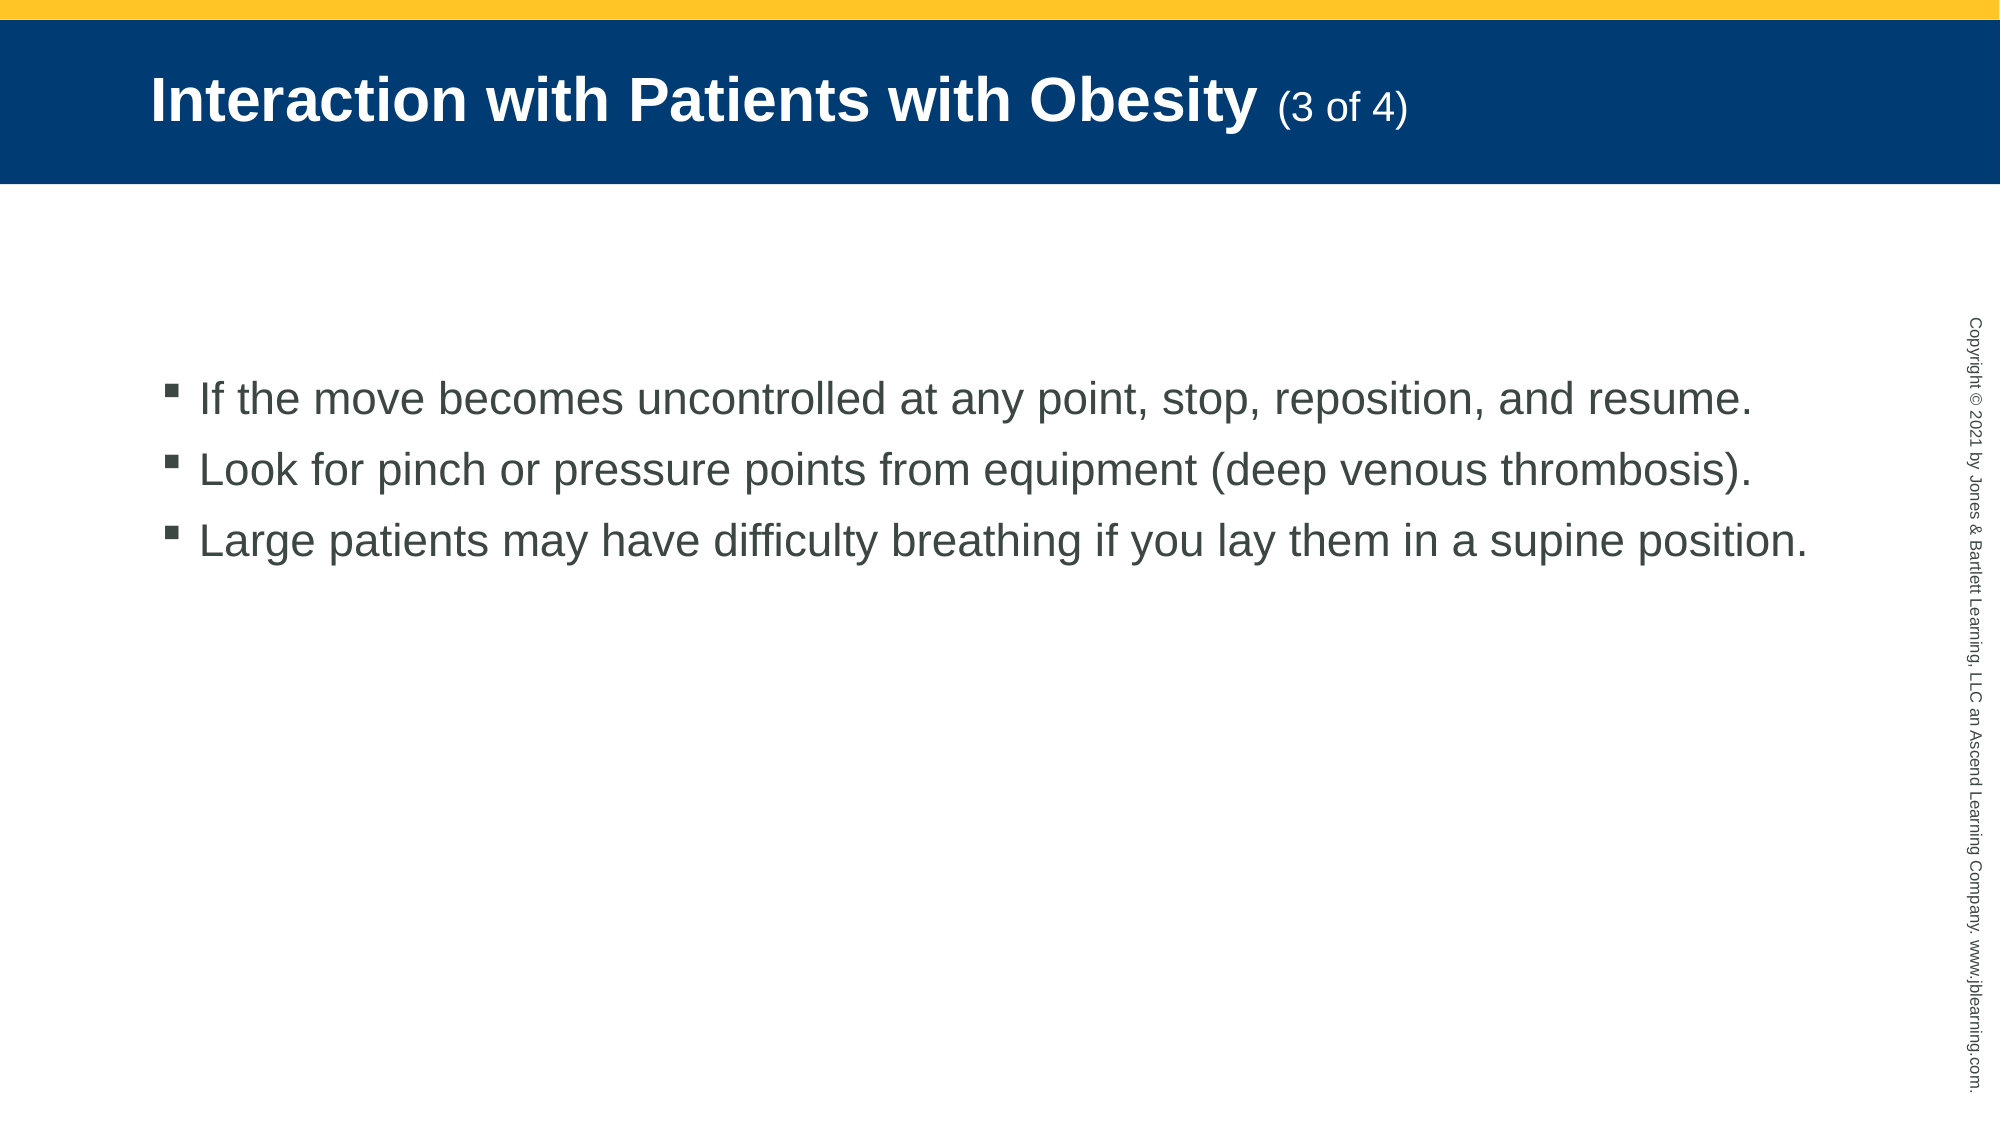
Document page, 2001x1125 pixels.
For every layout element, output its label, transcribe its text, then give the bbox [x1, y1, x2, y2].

title Interaction with Patients with Obesity (3 of 4) [0, 19, 2000, 185]
list If the move becomes uncontrolled at any point, stop, reposition, and resume. Look for pinch or pressure points from equipment (deep venous thrombosis). Large patients may have difficulty breathing if you lay them in a supine position. [146, 361, 1859, 1016]
